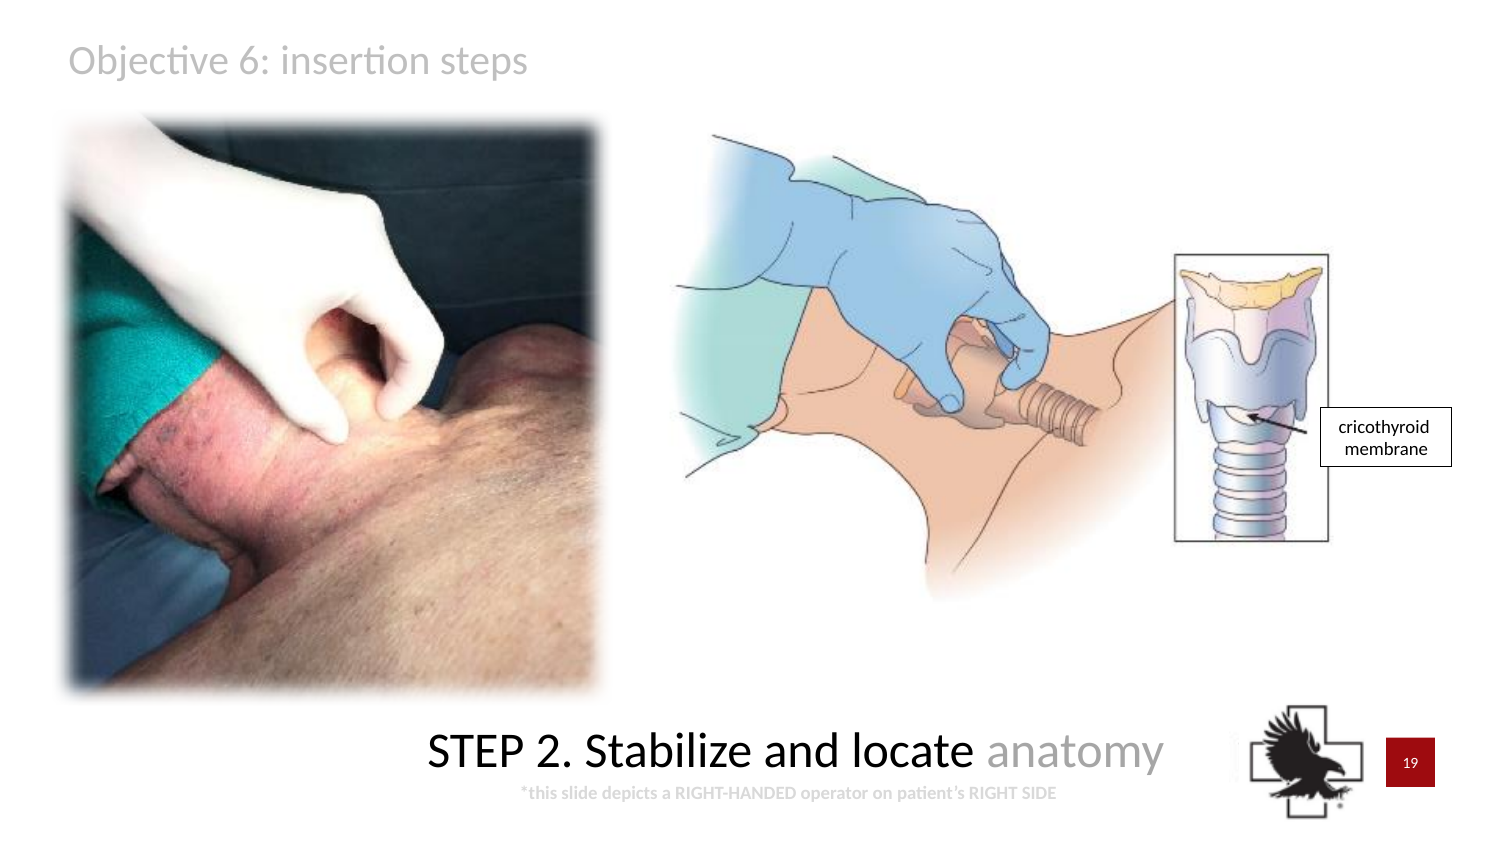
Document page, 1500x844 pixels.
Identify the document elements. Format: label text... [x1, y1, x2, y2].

text_box STEP 2. Stabilize and locate anatomy [412, 710, 1180, 785]
picture [645, 121, 1348, 641]
picture [1229, 694, 1375, 831]
text_box cricothyroid membrane [1348, 407, 1452, 467]
slide_number 19 [1386, 737, 1435, 787]
text_box Objective 6: insertion steps [53, 25, 567, 90]
picture [32, 126, 631, 688]
text_box *this slide depicts a RIGHT-HANDED operator on patient’s RIGHT SIDE [504, 785, 1088, 811]
